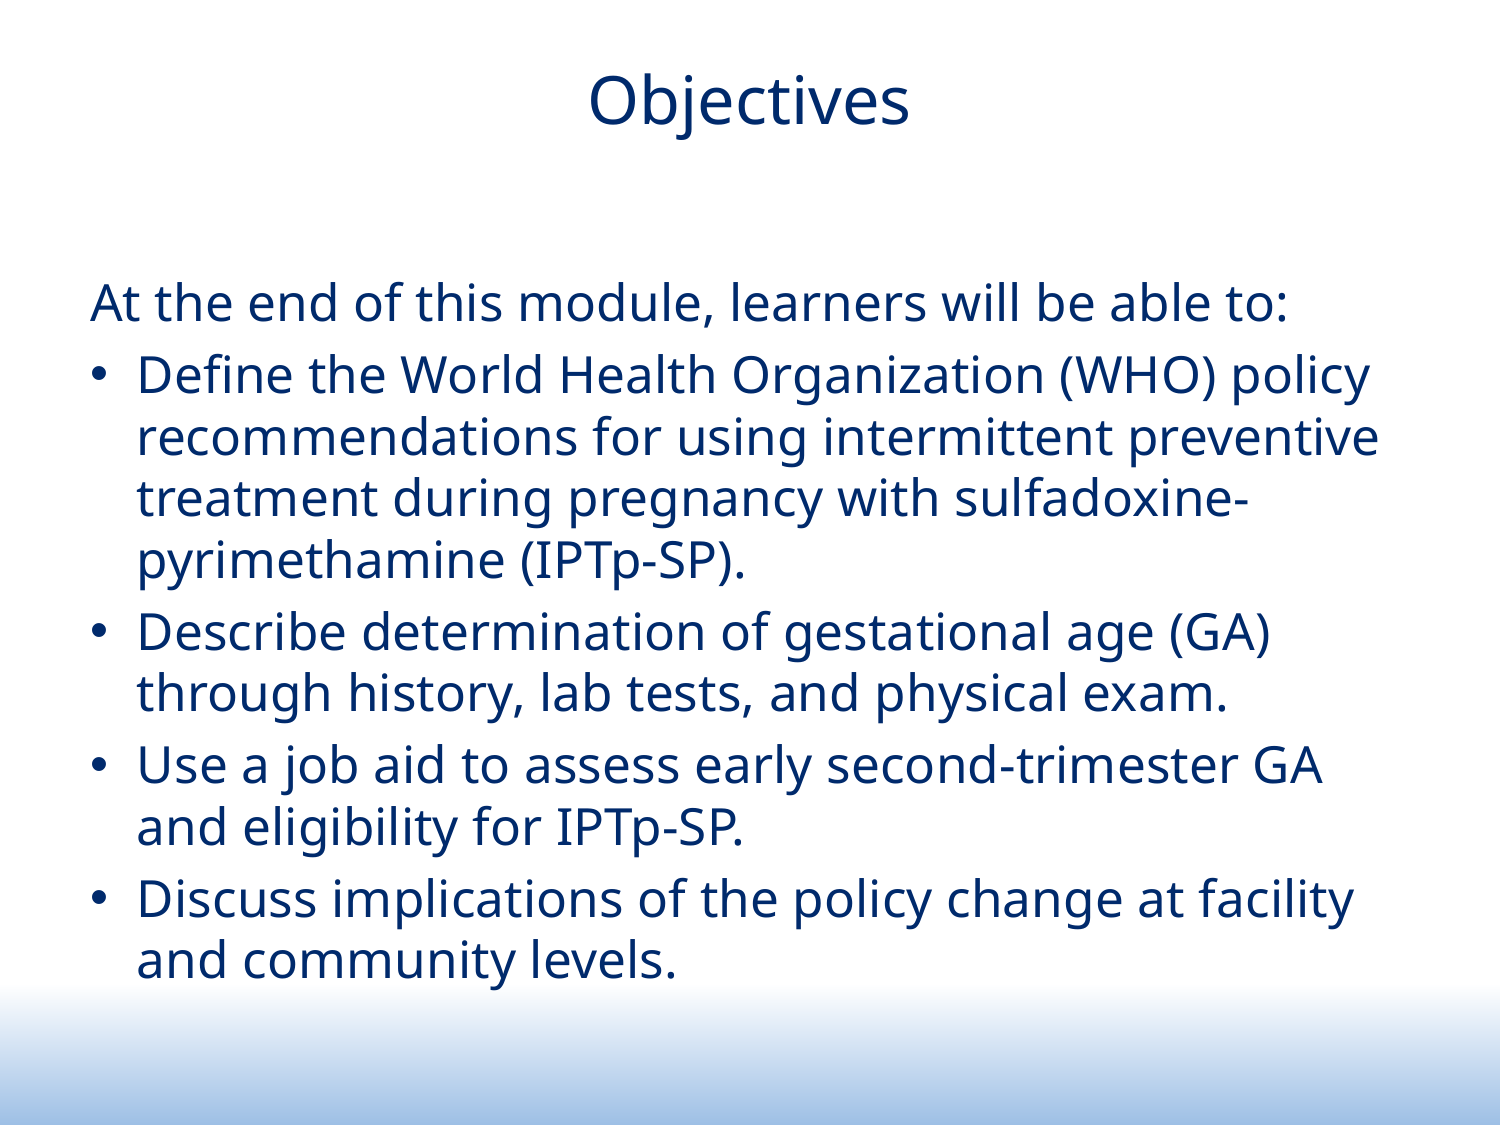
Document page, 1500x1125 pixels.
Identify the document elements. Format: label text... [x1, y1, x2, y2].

list At the end of this module, learners will be able to: Define the World Health Organization (WHO) policy recommendations for using intermittent preventive treatment during pregnancy with sulfadoxine-pyrimethamine (IPTp-SP). Describe determination of gestational age (GA) through history, lab tests, and physical exam. Use a job aid to assess early second-trimester GA and eligibility for IPTp-SP. Discuss implications of the policy change at facility and community levels. [75, 262, 1425, 1005]
title Objectives [75, 45, 1425, 150]
